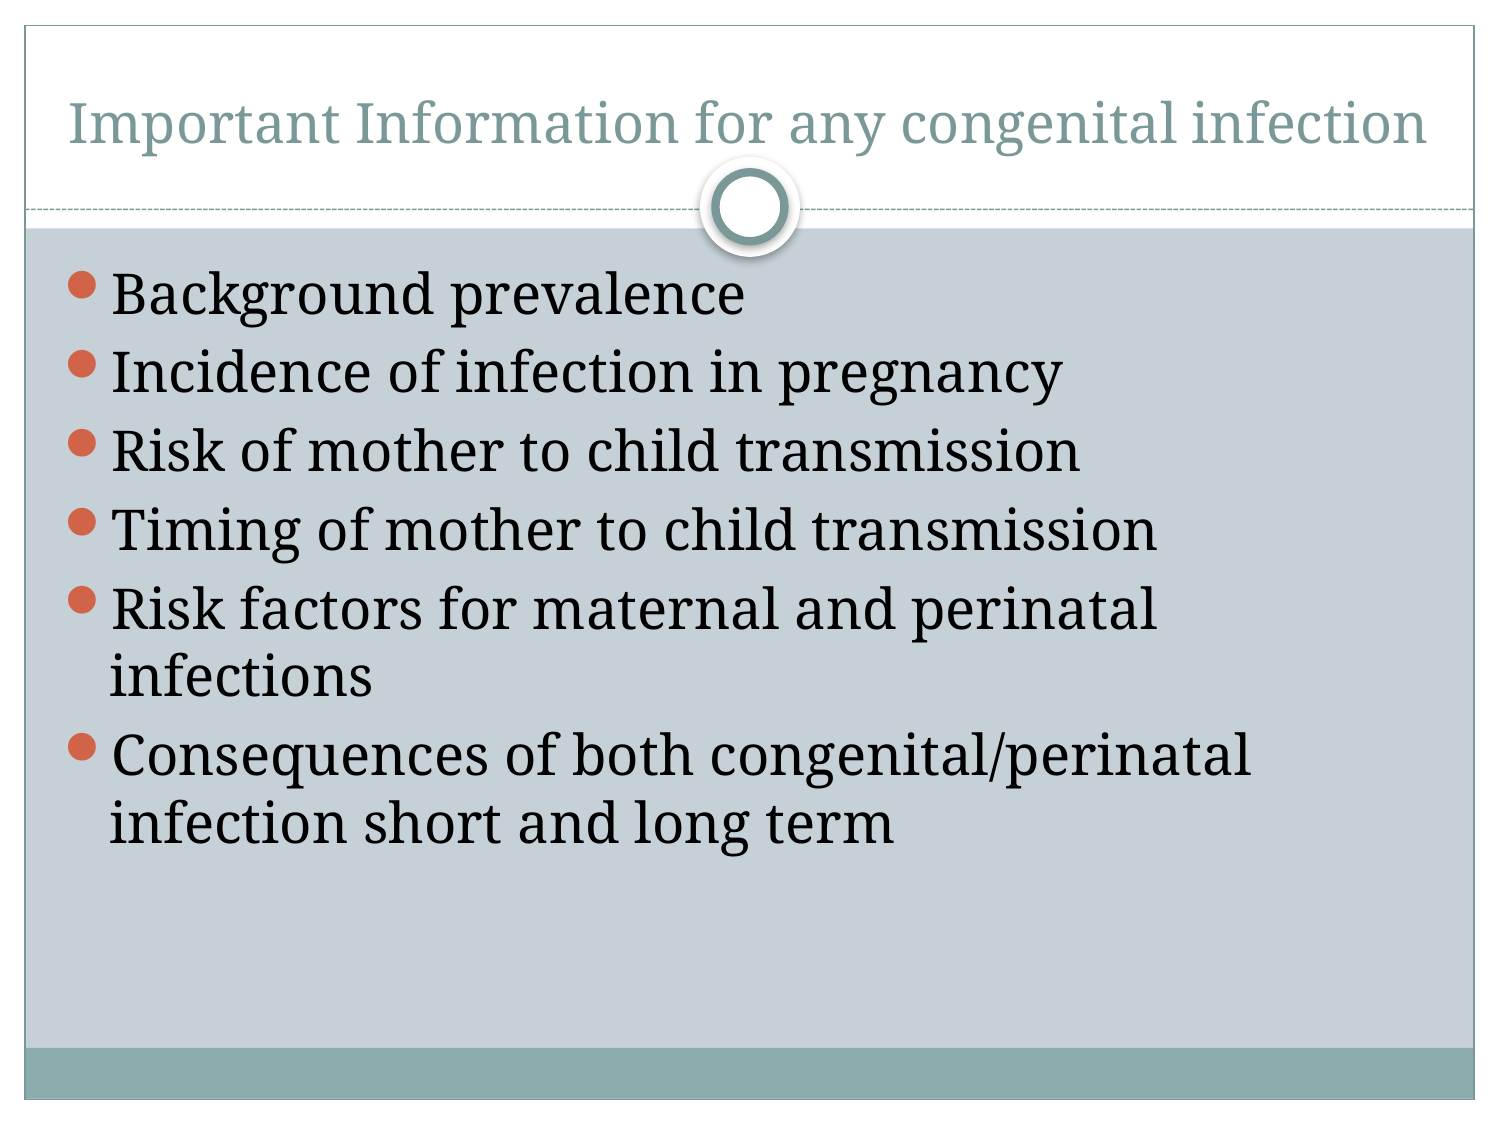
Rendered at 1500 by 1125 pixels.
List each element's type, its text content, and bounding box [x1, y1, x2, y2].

title Important Information for any congenital infection [49, 37, 1450, 162]
list Background prevalence Incidence of infection in pregnancy Risk of mother to child transmission Timing of mother to child transmission Risk factors for maternal and perinatal infections Consequences of both congenital/perinatal infection short and long term [49, 250, 1445, 1001]
